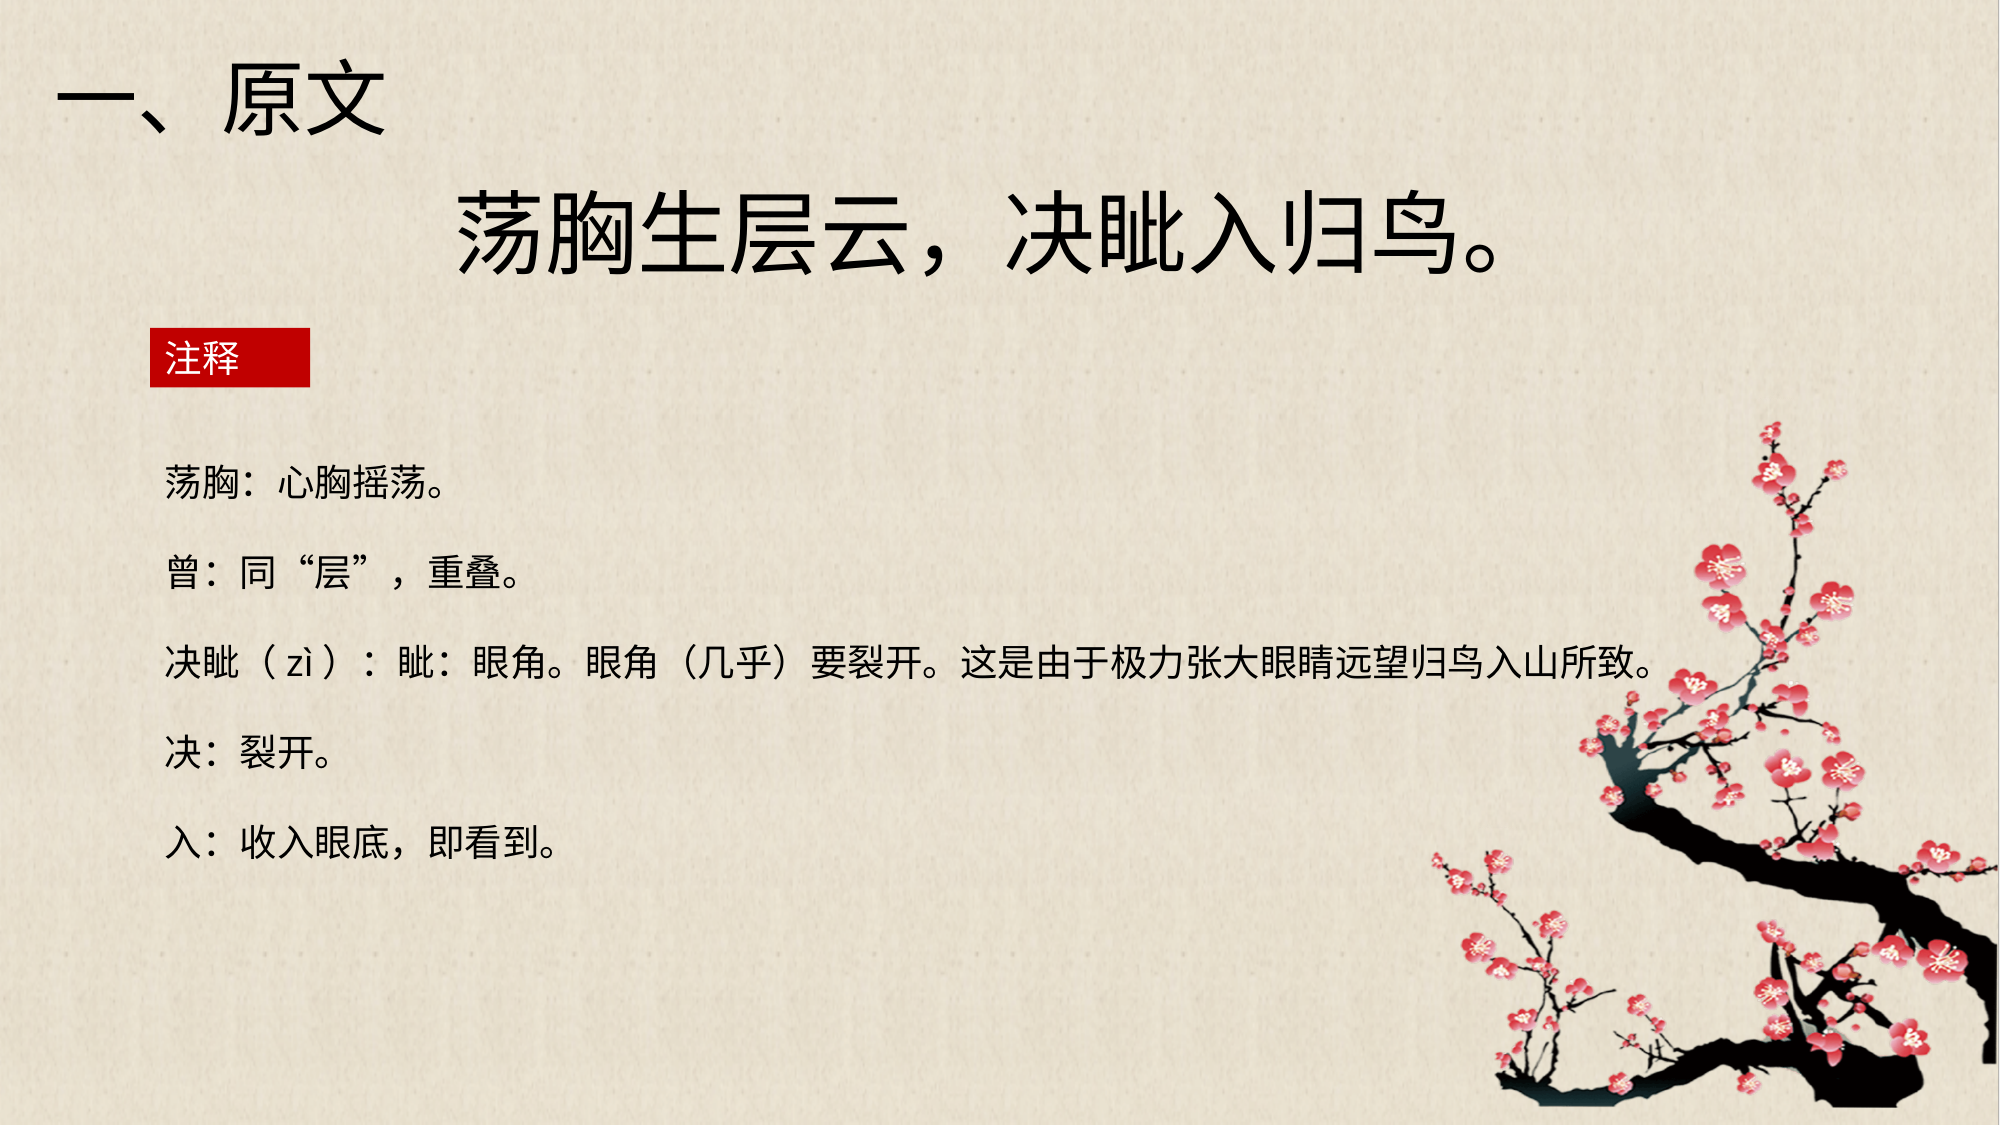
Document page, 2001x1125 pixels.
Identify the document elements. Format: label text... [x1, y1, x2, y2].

text_box 荡胸生层云，决眦入归鸟。 [439, 168, 1624, 294]
text_box 一、原文 [40, 39, 1113, 154]
picture [0, 0, 2001, 1125]
text_box 注释 [150, 327, 311, 388]
text_box 荡胸：心胸摇荡。 曾：同“层”，重叠。 决眦（zì）：眦：眼角。眼角（几乎）要裂开。这是由于极力张大眼睛远望归鸟入山所致。 决：裂开。 入：收入眼底，即看到。 [150, 406, 1402, 871]
